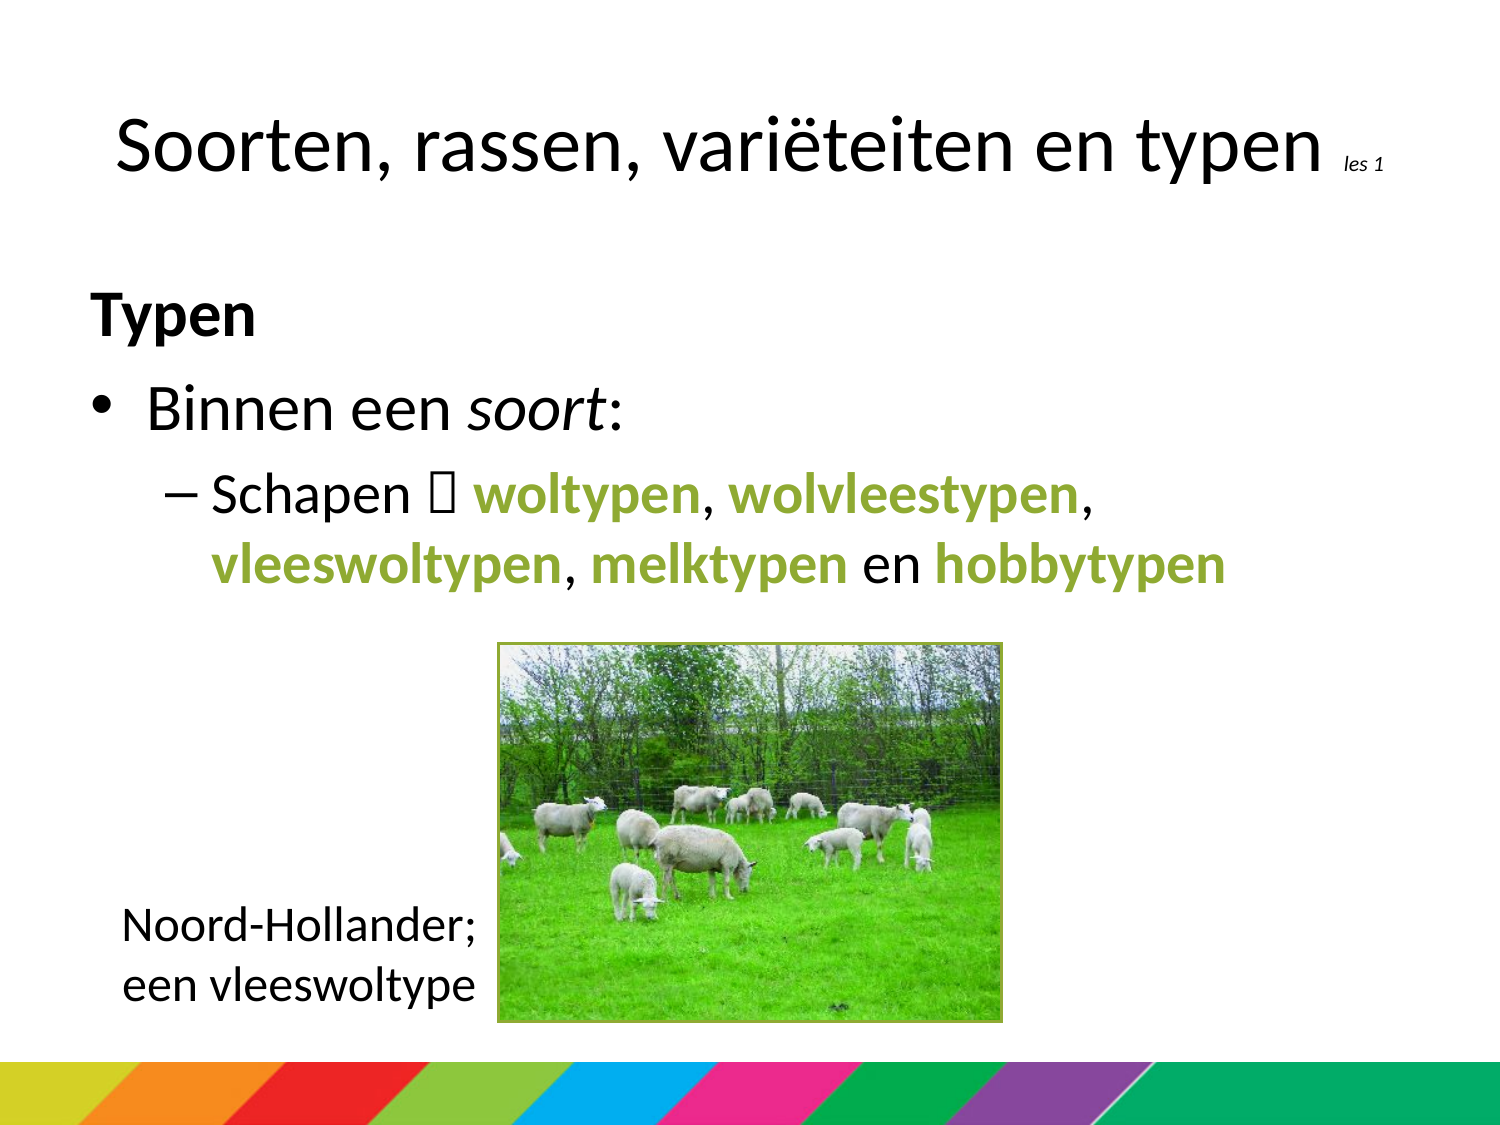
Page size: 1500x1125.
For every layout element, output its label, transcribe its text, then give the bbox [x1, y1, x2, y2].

picture [0, 1062, 574, 1125]
title Soorten, rassen, variëteiten en typen les 1 [75, 45, 1425, 233]
list Typen Binnen een soort: Schapen  woltypen, wolvleestypen, vleeswoltypen, melktypen en hobbytypen [75, 262, 1425, 1005]
picture [499, 644, 1000, 1021]
picture [656, 1062, 1500, 1125]
text_box Noord-Hollander; een vleeswoltype [99, 883, 494, 1019]
